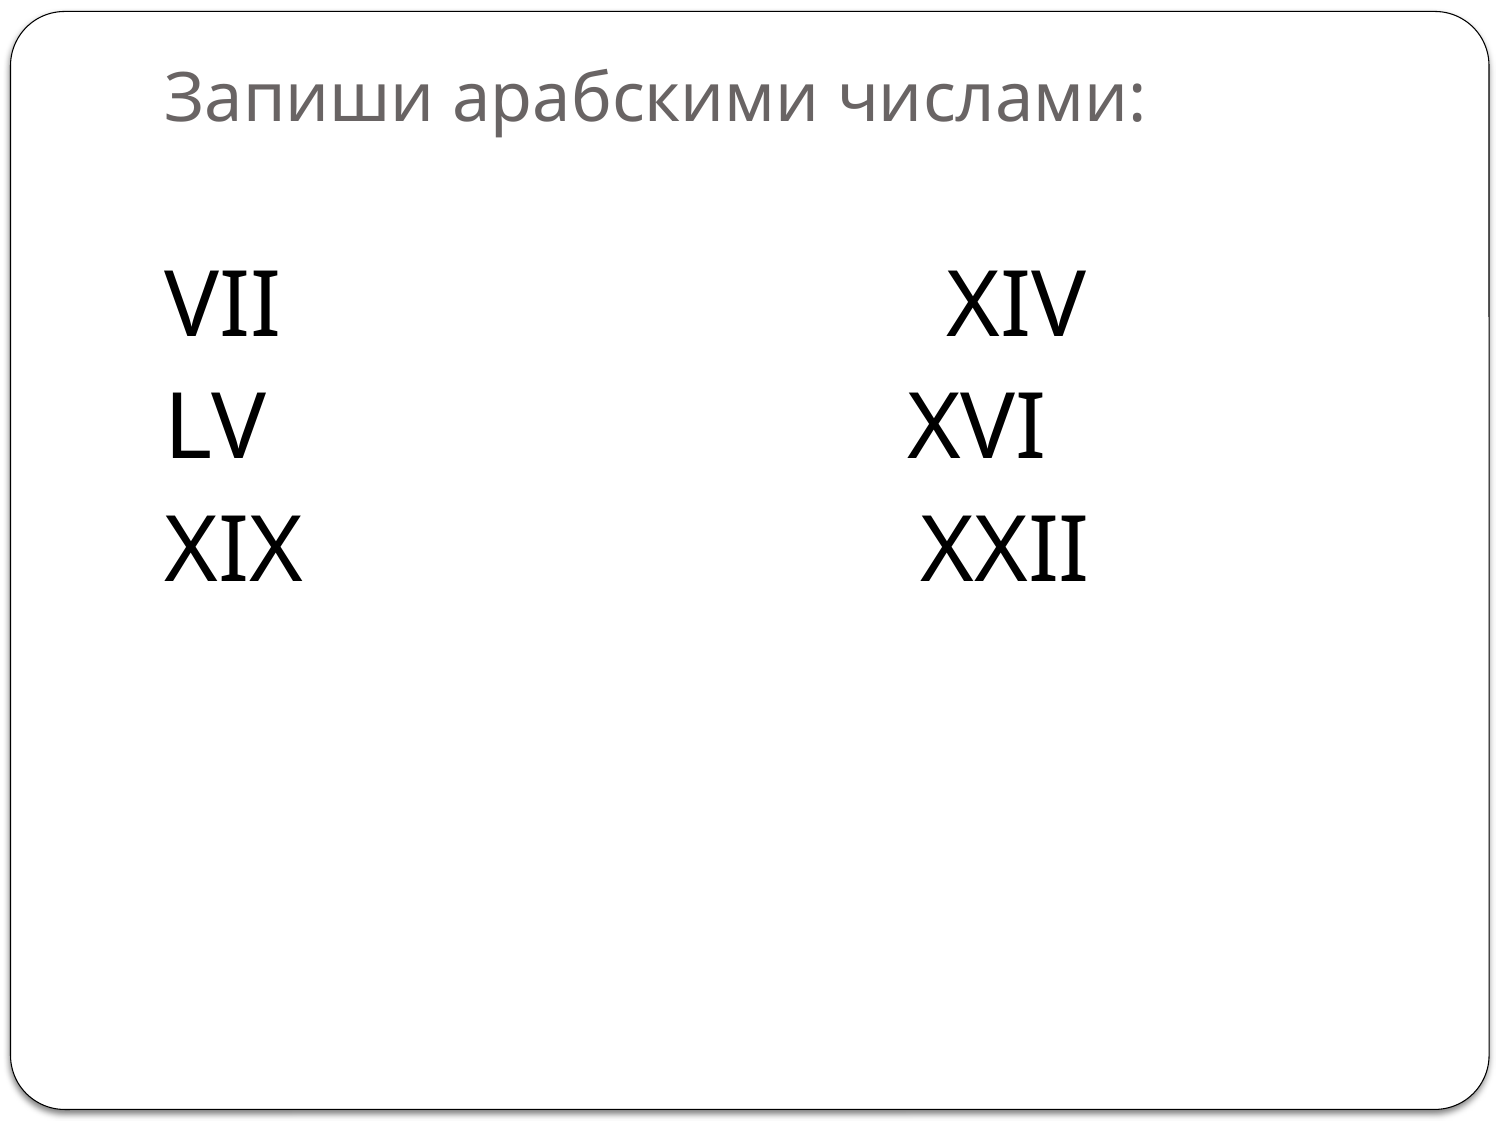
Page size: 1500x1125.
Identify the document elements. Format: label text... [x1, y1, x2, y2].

title Запиши арабскими числами: [150, 45, 1425, 233]
list VII XIV LV XVI XIX XXII [150, 237, 1425, 988]
